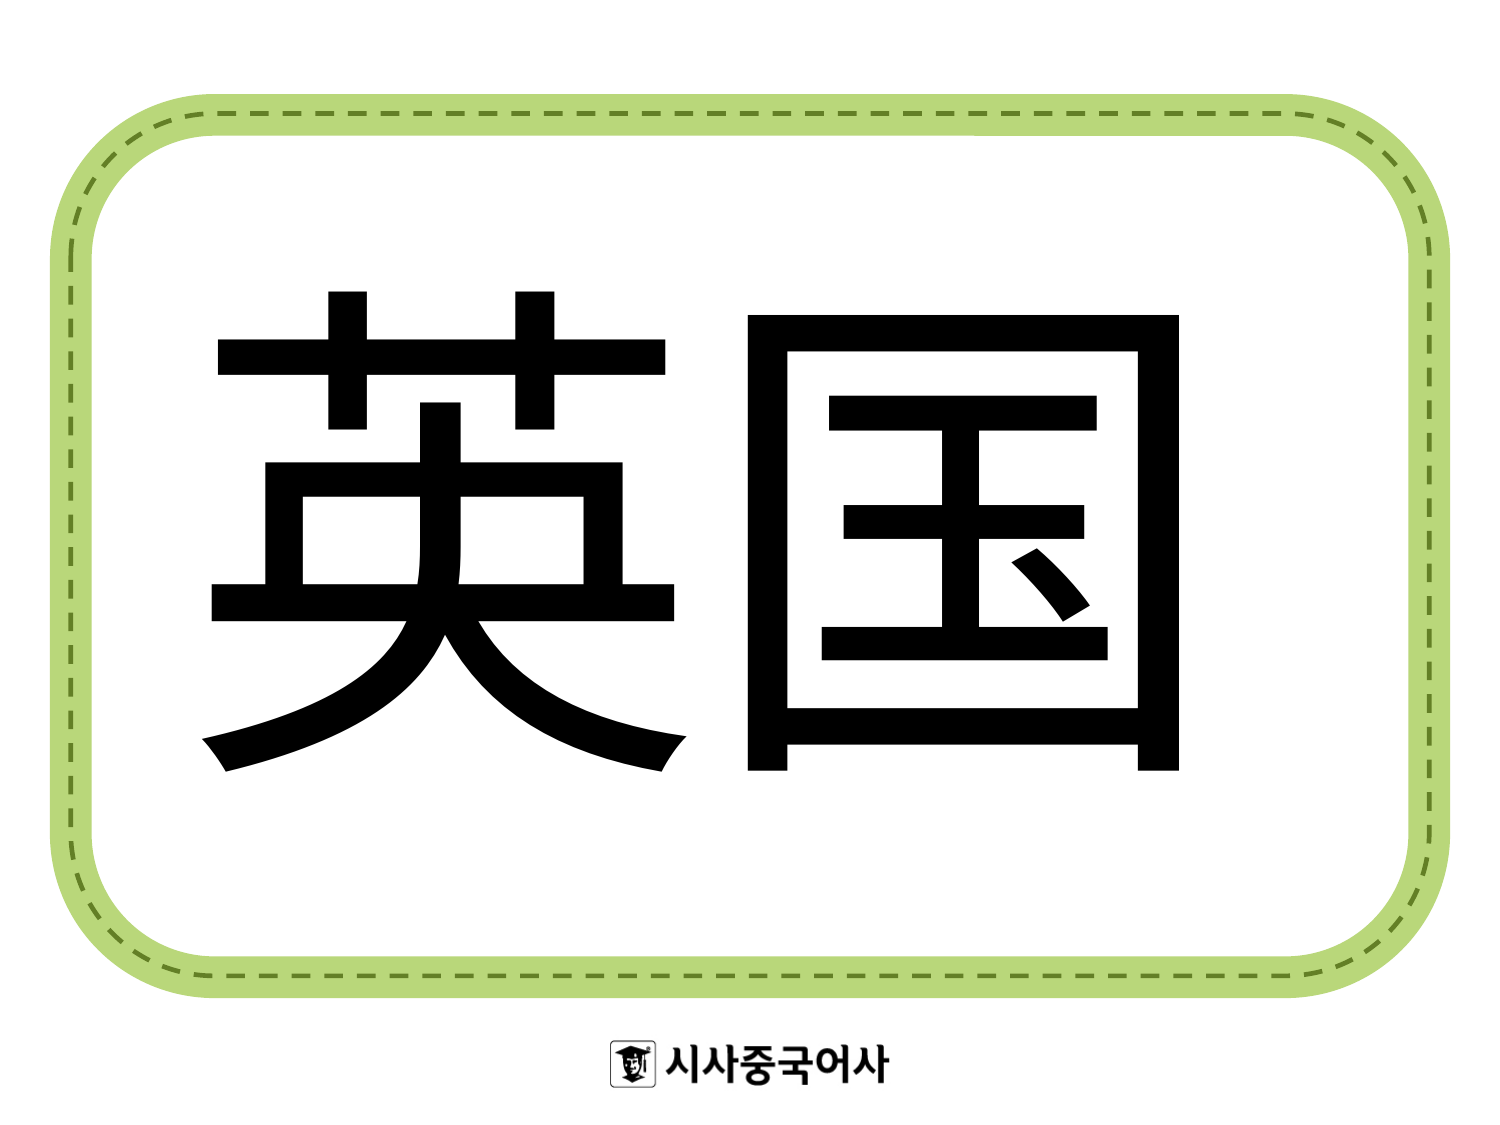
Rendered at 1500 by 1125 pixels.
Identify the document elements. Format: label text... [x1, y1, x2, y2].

text_box 英国 [145, 189, 1354, 853]
picture [602, 1034, 898, 1094]
